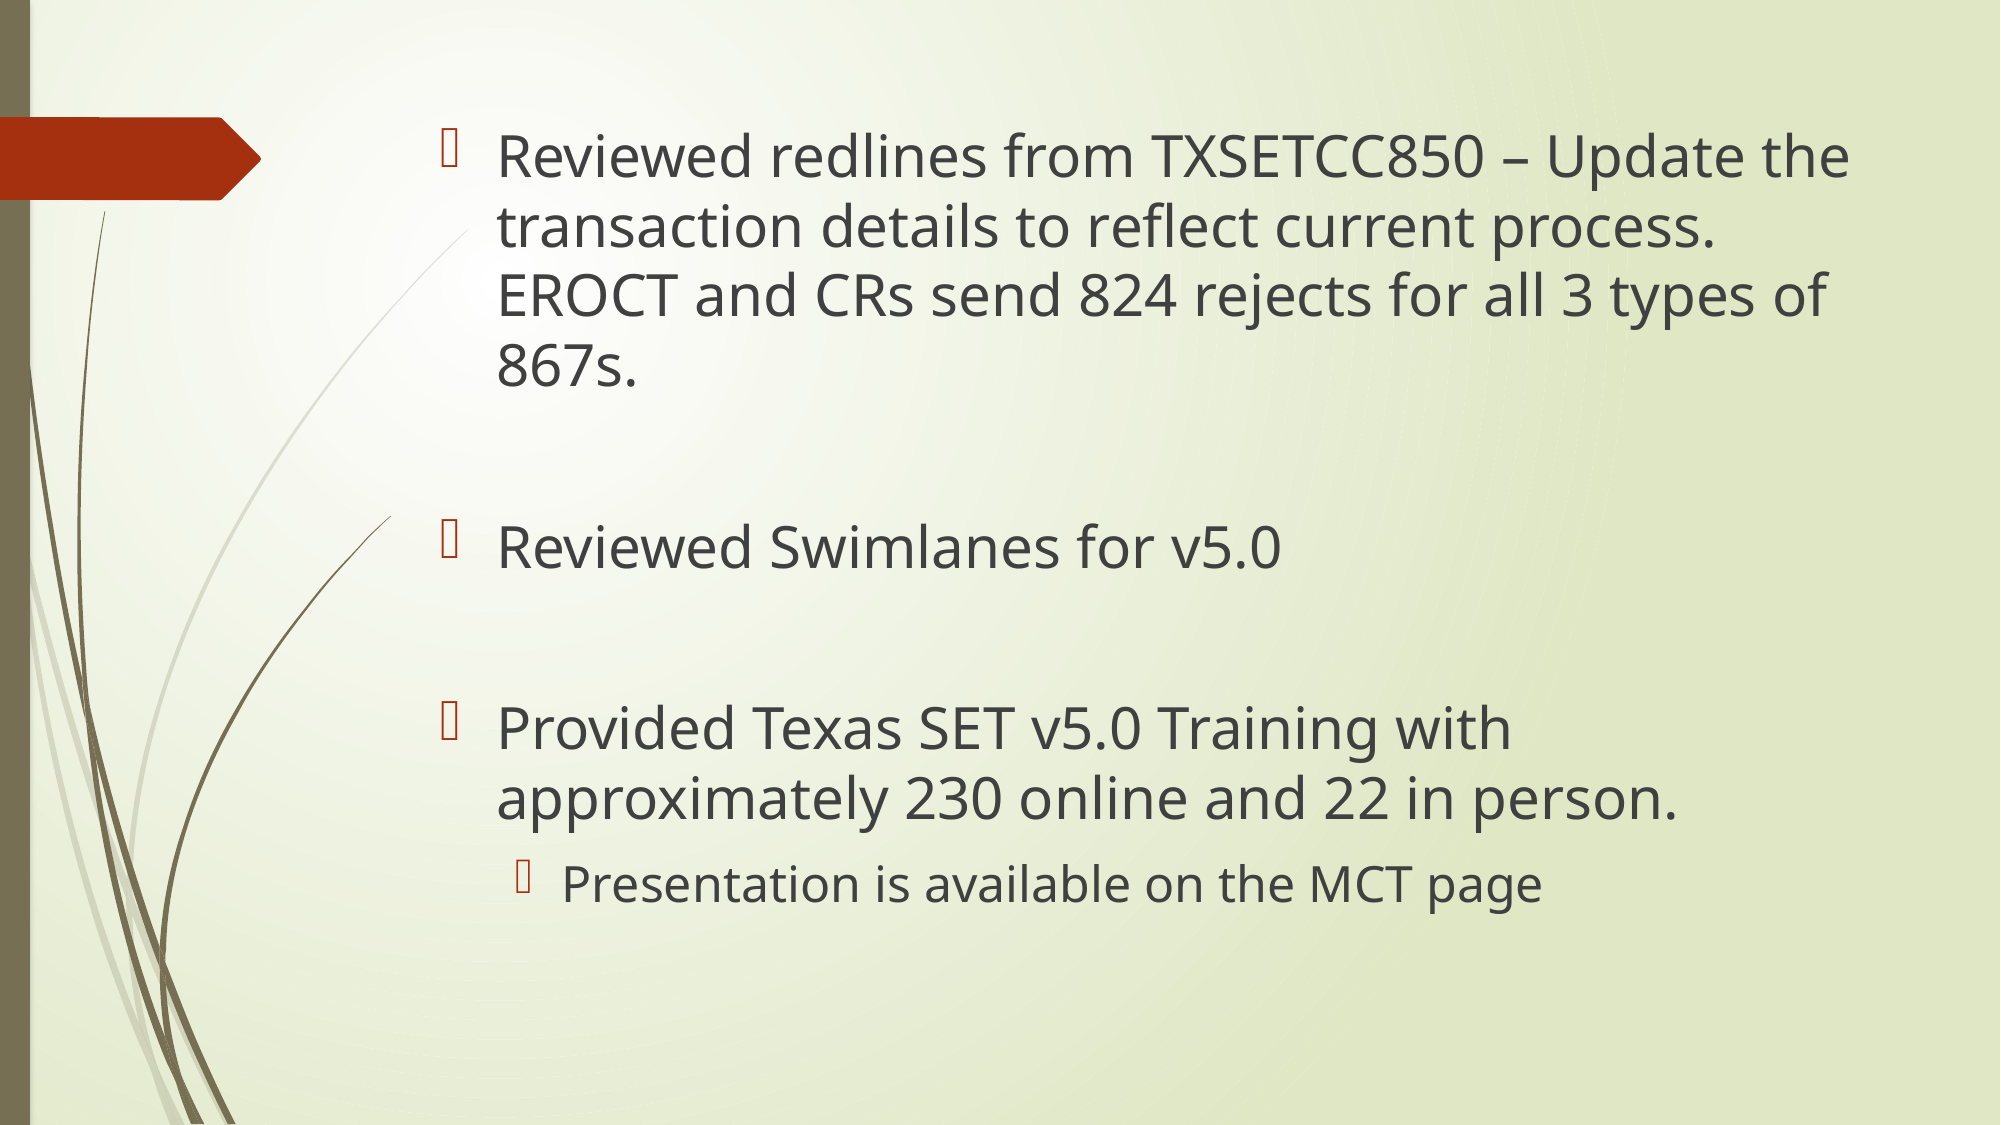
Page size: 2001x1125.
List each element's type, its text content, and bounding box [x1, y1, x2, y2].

list Reviewed redlines from TXSETCC850 – Update the transaction details to reflect current process. EROCT and CRs send 824 rejects for all 3 types of 867s. Reviewed Swimlanes for v5.0 Provided Texas SET v5.0 Training with approximately 230 online and 22 in person. Presentation is available on the MCT page [424, 111, 1888, 1023]
